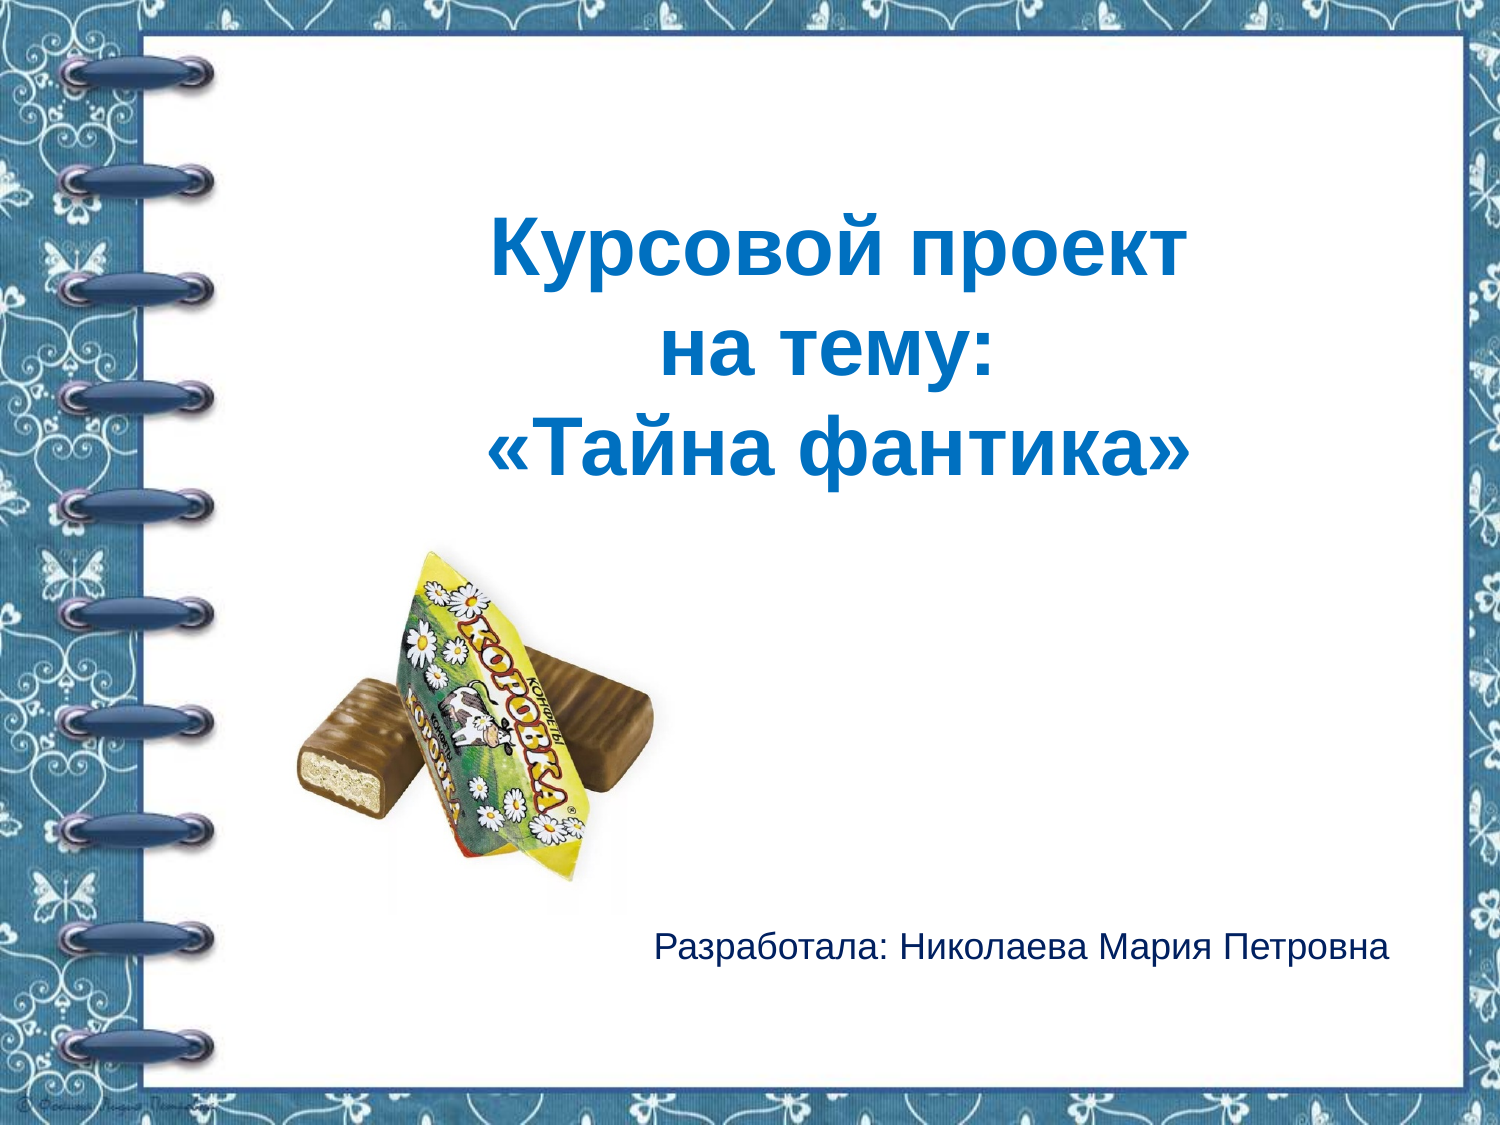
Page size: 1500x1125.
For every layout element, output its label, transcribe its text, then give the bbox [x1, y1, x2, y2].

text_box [218, 385, 1450, 894]
title [187, 70, 1442, 364]
subtitle Разработала: Николаева Мария Петровна [572, 914, 1471, 1035]
text_box Курсовой проект на тему: «Тайна фантика» [253, 364, 1426, 383]
picture [0, 0, 1500, 1125]
